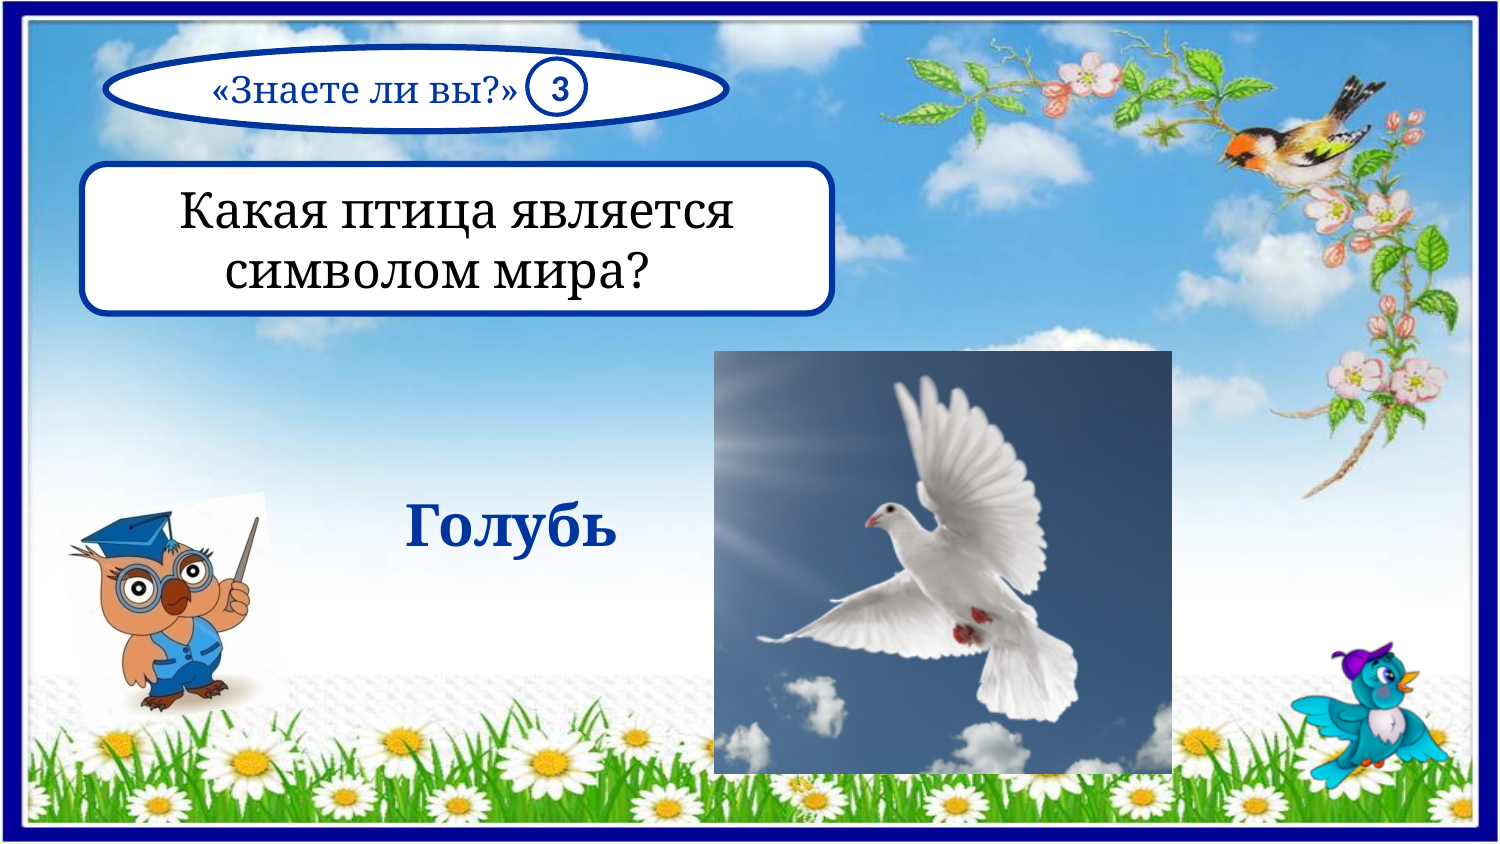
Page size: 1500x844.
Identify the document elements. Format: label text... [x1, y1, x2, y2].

text_box Какая птица является символом мира? [81, 163, 832, 314]
picture [0, 0, 1500, 844]
text_box 3 [525, 56, 588, 117]
text_box «Знаете ли вы?» [105, 46, 727, 132]
text_box Голубь [391, 480, 633, 566]
